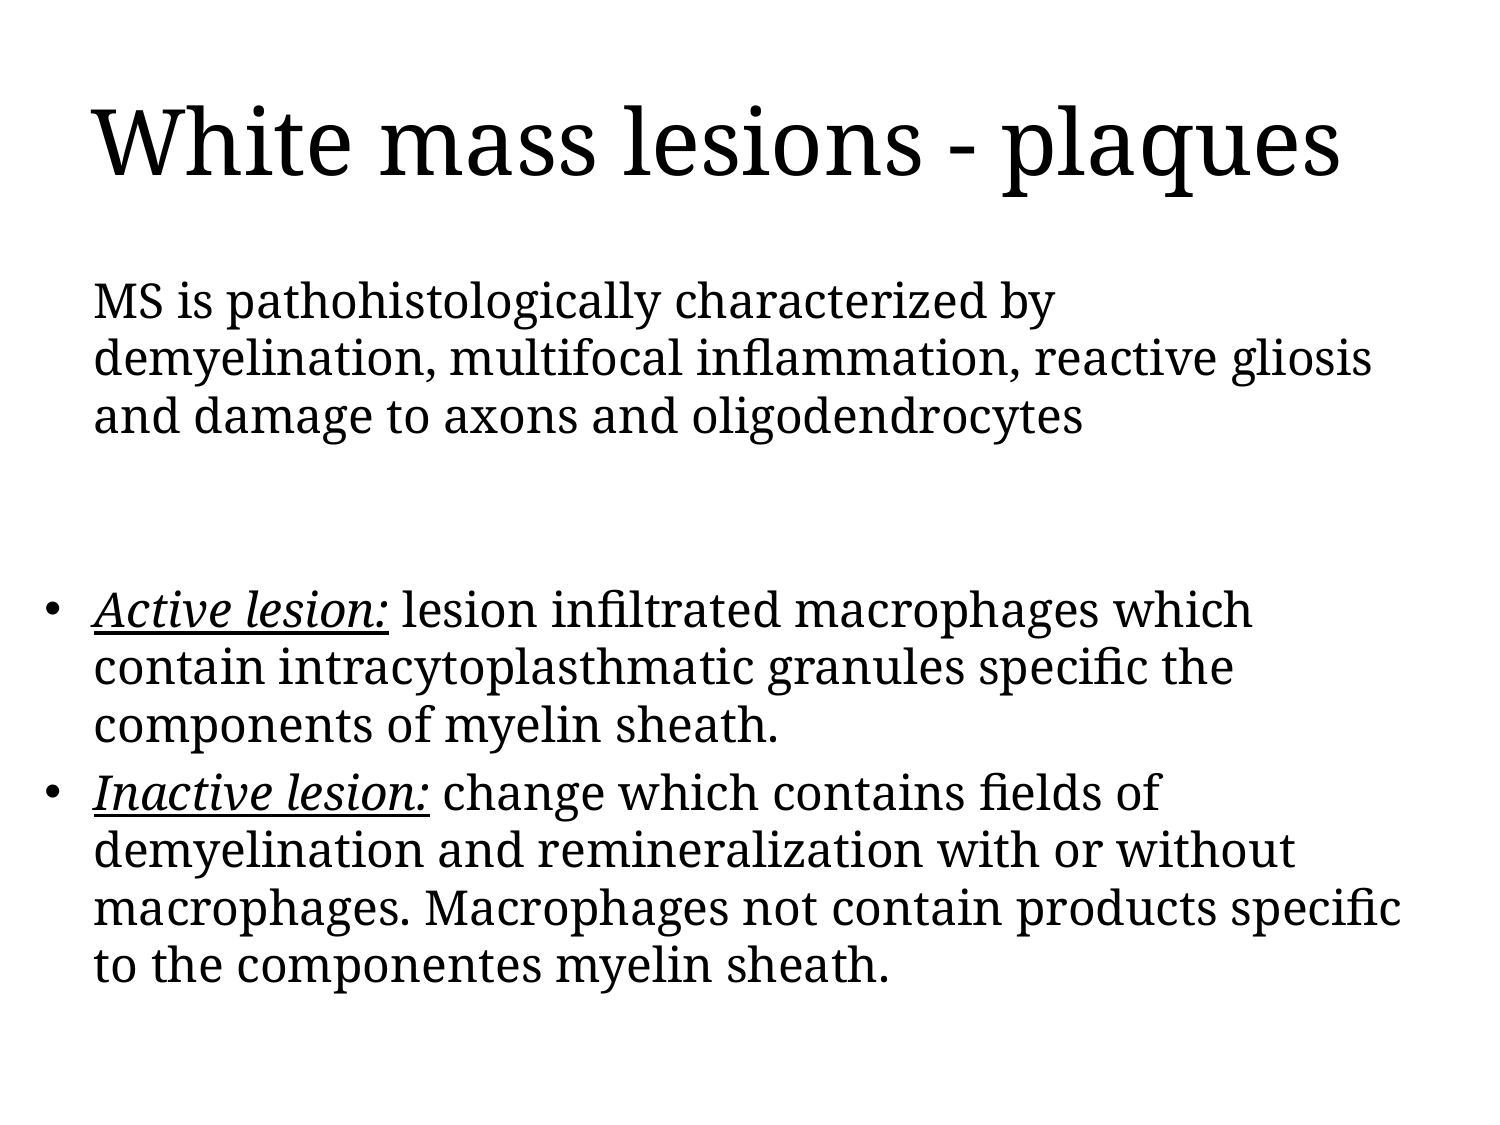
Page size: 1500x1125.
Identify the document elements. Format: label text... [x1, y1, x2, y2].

list MS is pathohistologically characterized by demyelination, multifocal inflammation, reactive gliosis and damage to axons and oligodendrocytes Active lesion: lesion infiltrated macrophages which contain intracytoplasthmatic granules specific the components of myelin sheath. Inactive lesion: change which contains fields of demyelination and remineralization with or without macrophages. Macrophages not contain products specific to the componentes myelin sheath. [29, 262, 1425, 1005]
title White mass lesions - plaques [75, 45, 1425, 233]
